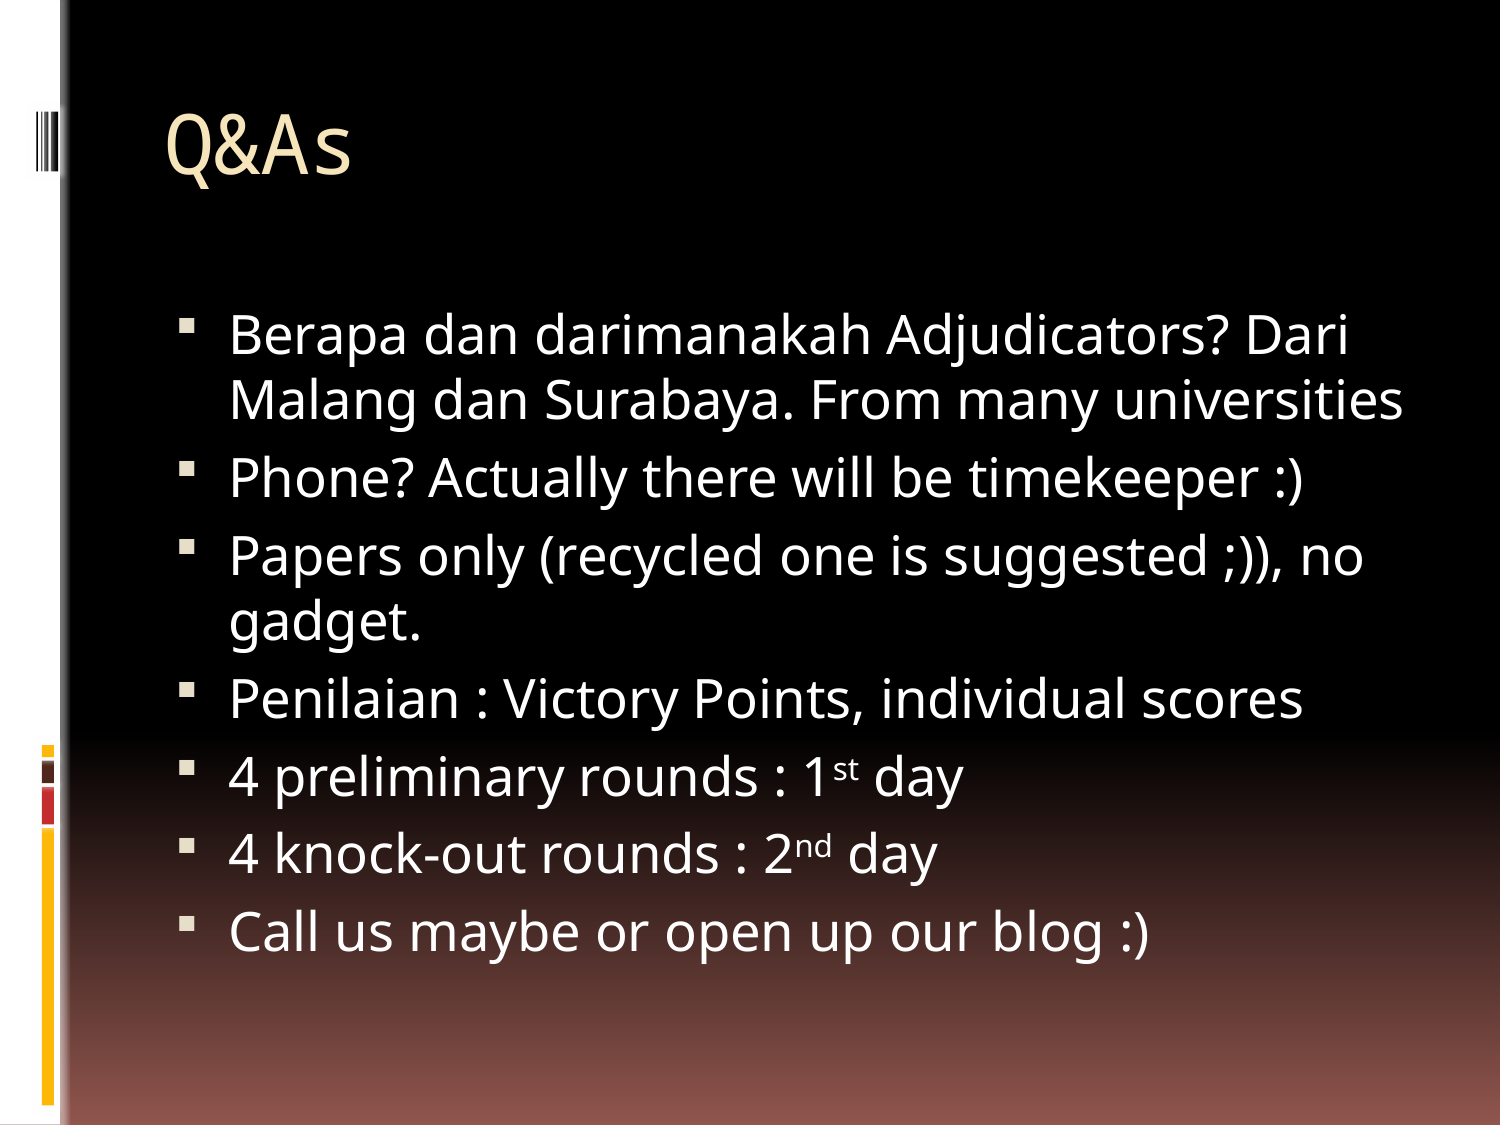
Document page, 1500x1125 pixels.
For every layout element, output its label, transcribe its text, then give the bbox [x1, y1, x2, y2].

list Berapa dan darimanakah Adjudicators? Dari Malang dan Surabaya. From many universities Phone? Actually there will be timekeeper :) Papers only (recycled one is suggested ;)), no gadget. Penilaian : Victory Points, individual scores 4 preliminary rounds : 1st day 4 knock-out rounds : 2nd day Call us maybe or open up our blog :) [150, 292, 1425, 1043]
title Q&As [150, 83, 1425, 234]
